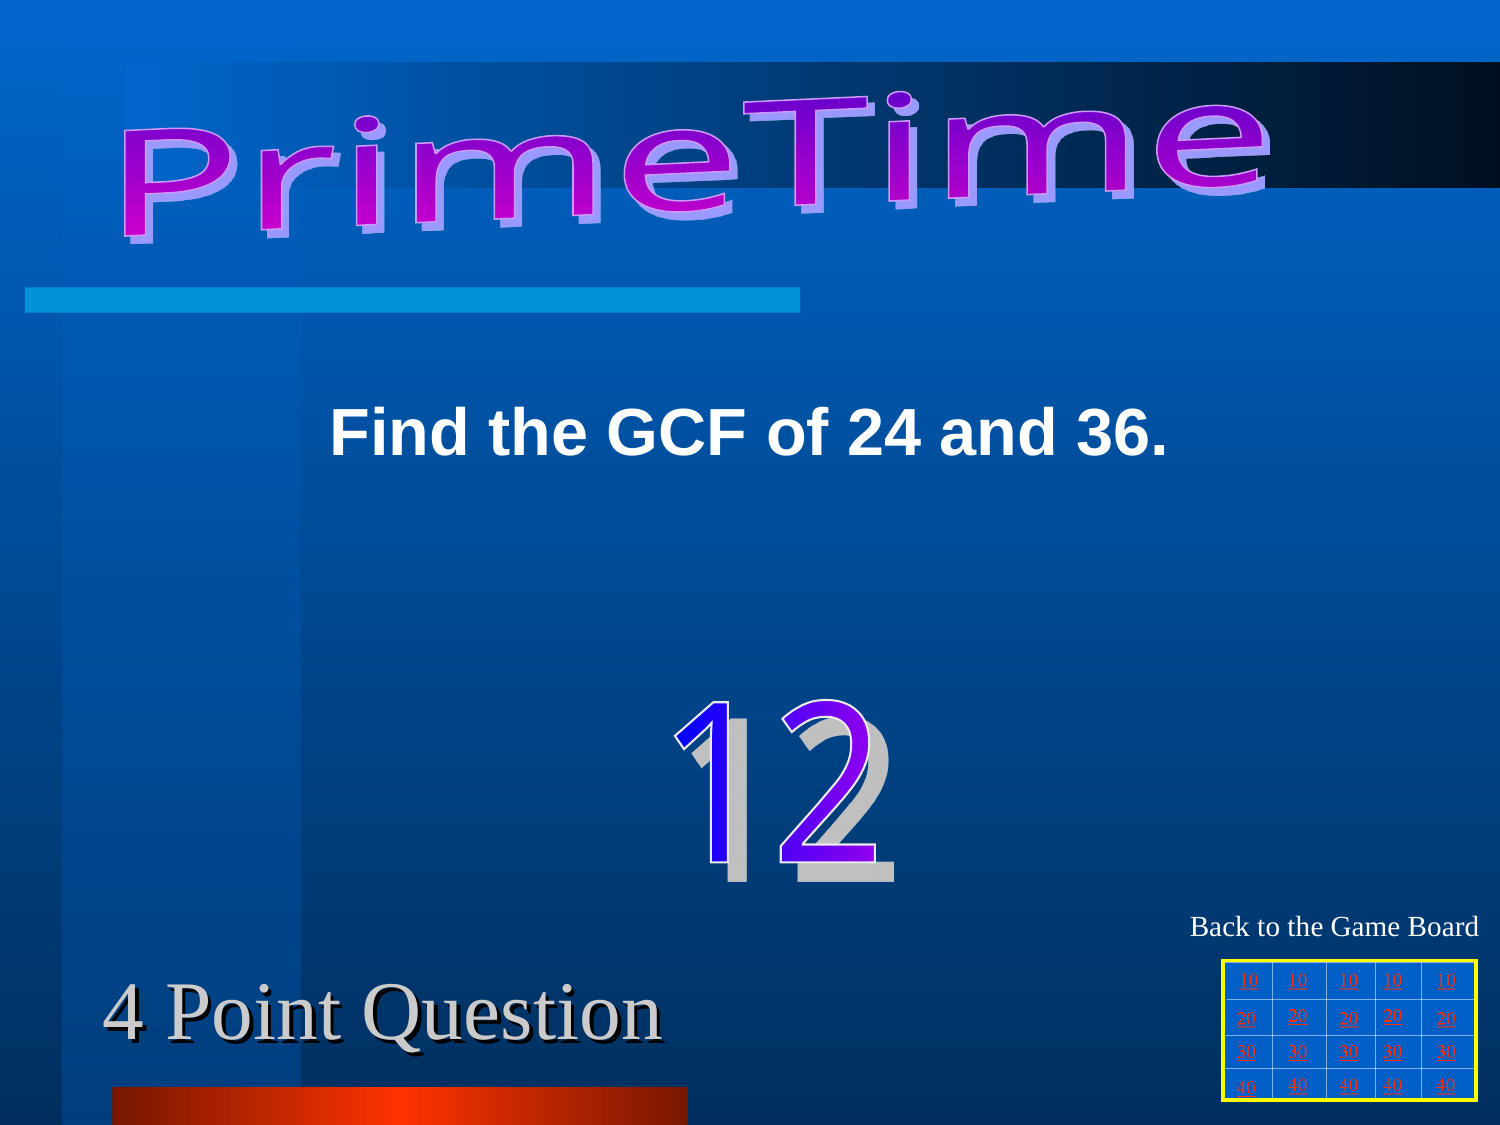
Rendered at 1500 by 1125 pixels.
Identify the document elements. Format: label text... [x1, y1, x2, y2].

picture [1224, 962, 1475, 1098]
text_box Back to the Game Board [1175, 899, 1500, 951]
list Find the GCF of 24 and 36. [112, 381, 1388, 744]
title 4 Point Question [87, 937, 750, 1075]
